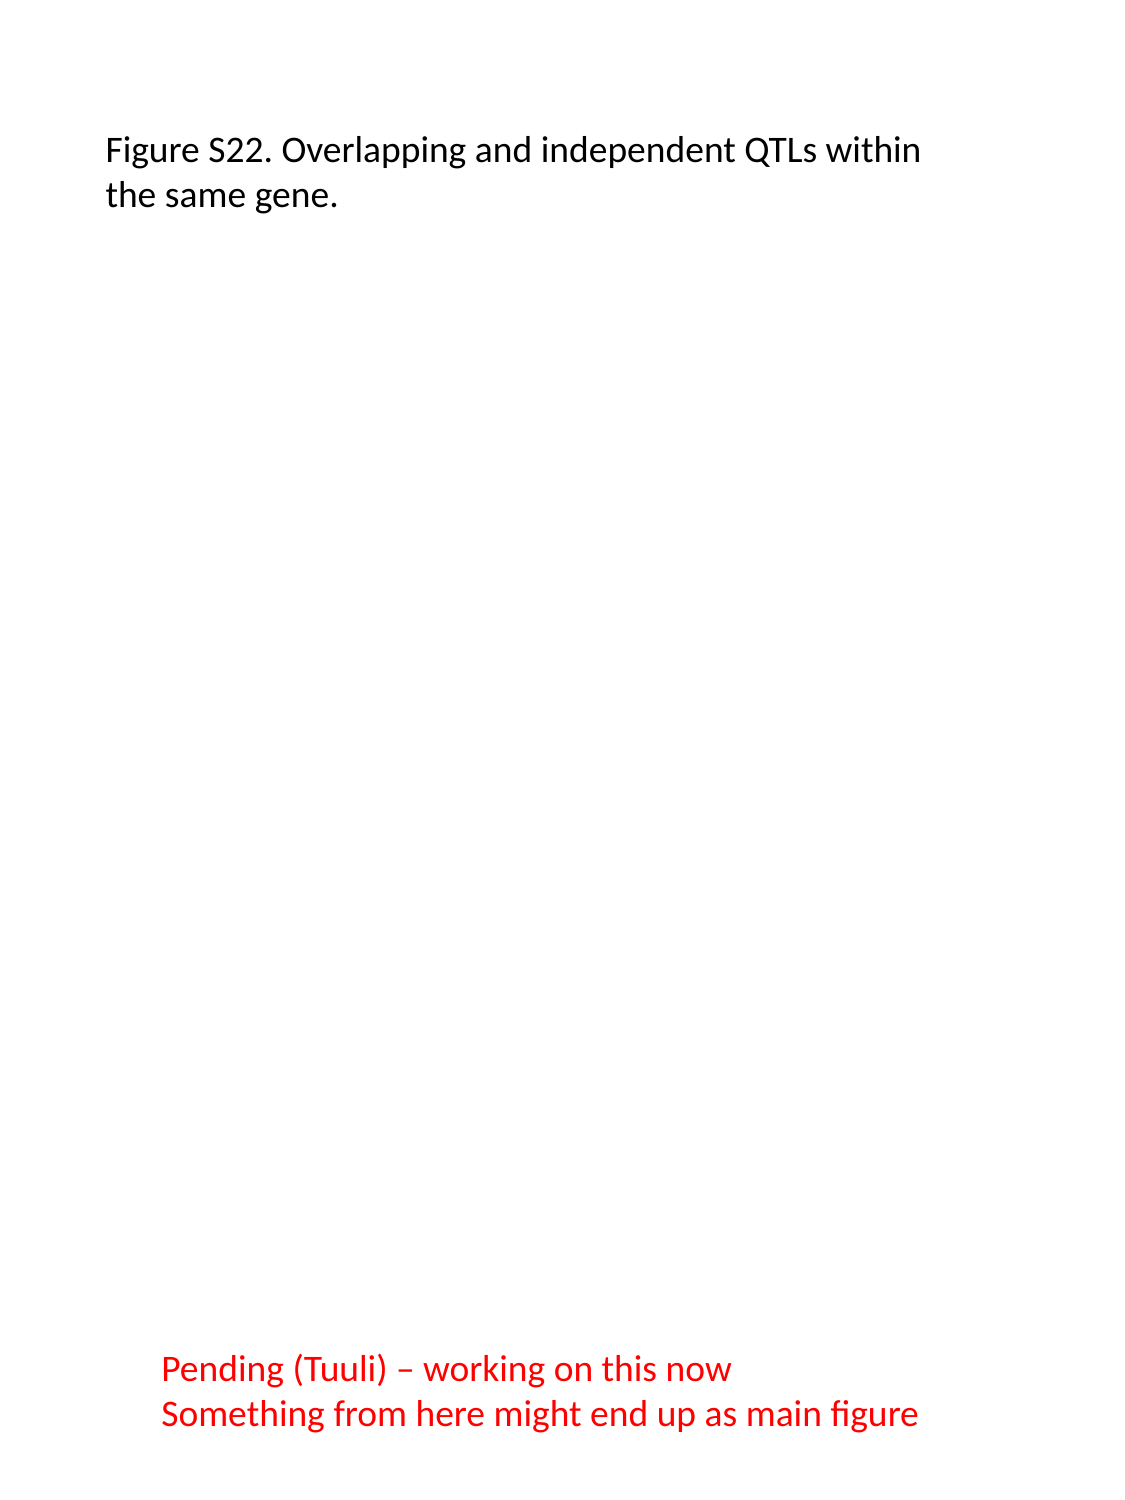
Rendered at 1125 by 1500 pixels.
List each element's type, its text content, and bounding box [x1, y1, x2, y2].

text_box Pending (Tuuli) – working on this now Something from here might end up as main figure [146, 1336, 944, 1442]
text_box Figure S22. Overlapping and independent QTLs within the same gene. [90, 117, 984, 313]
